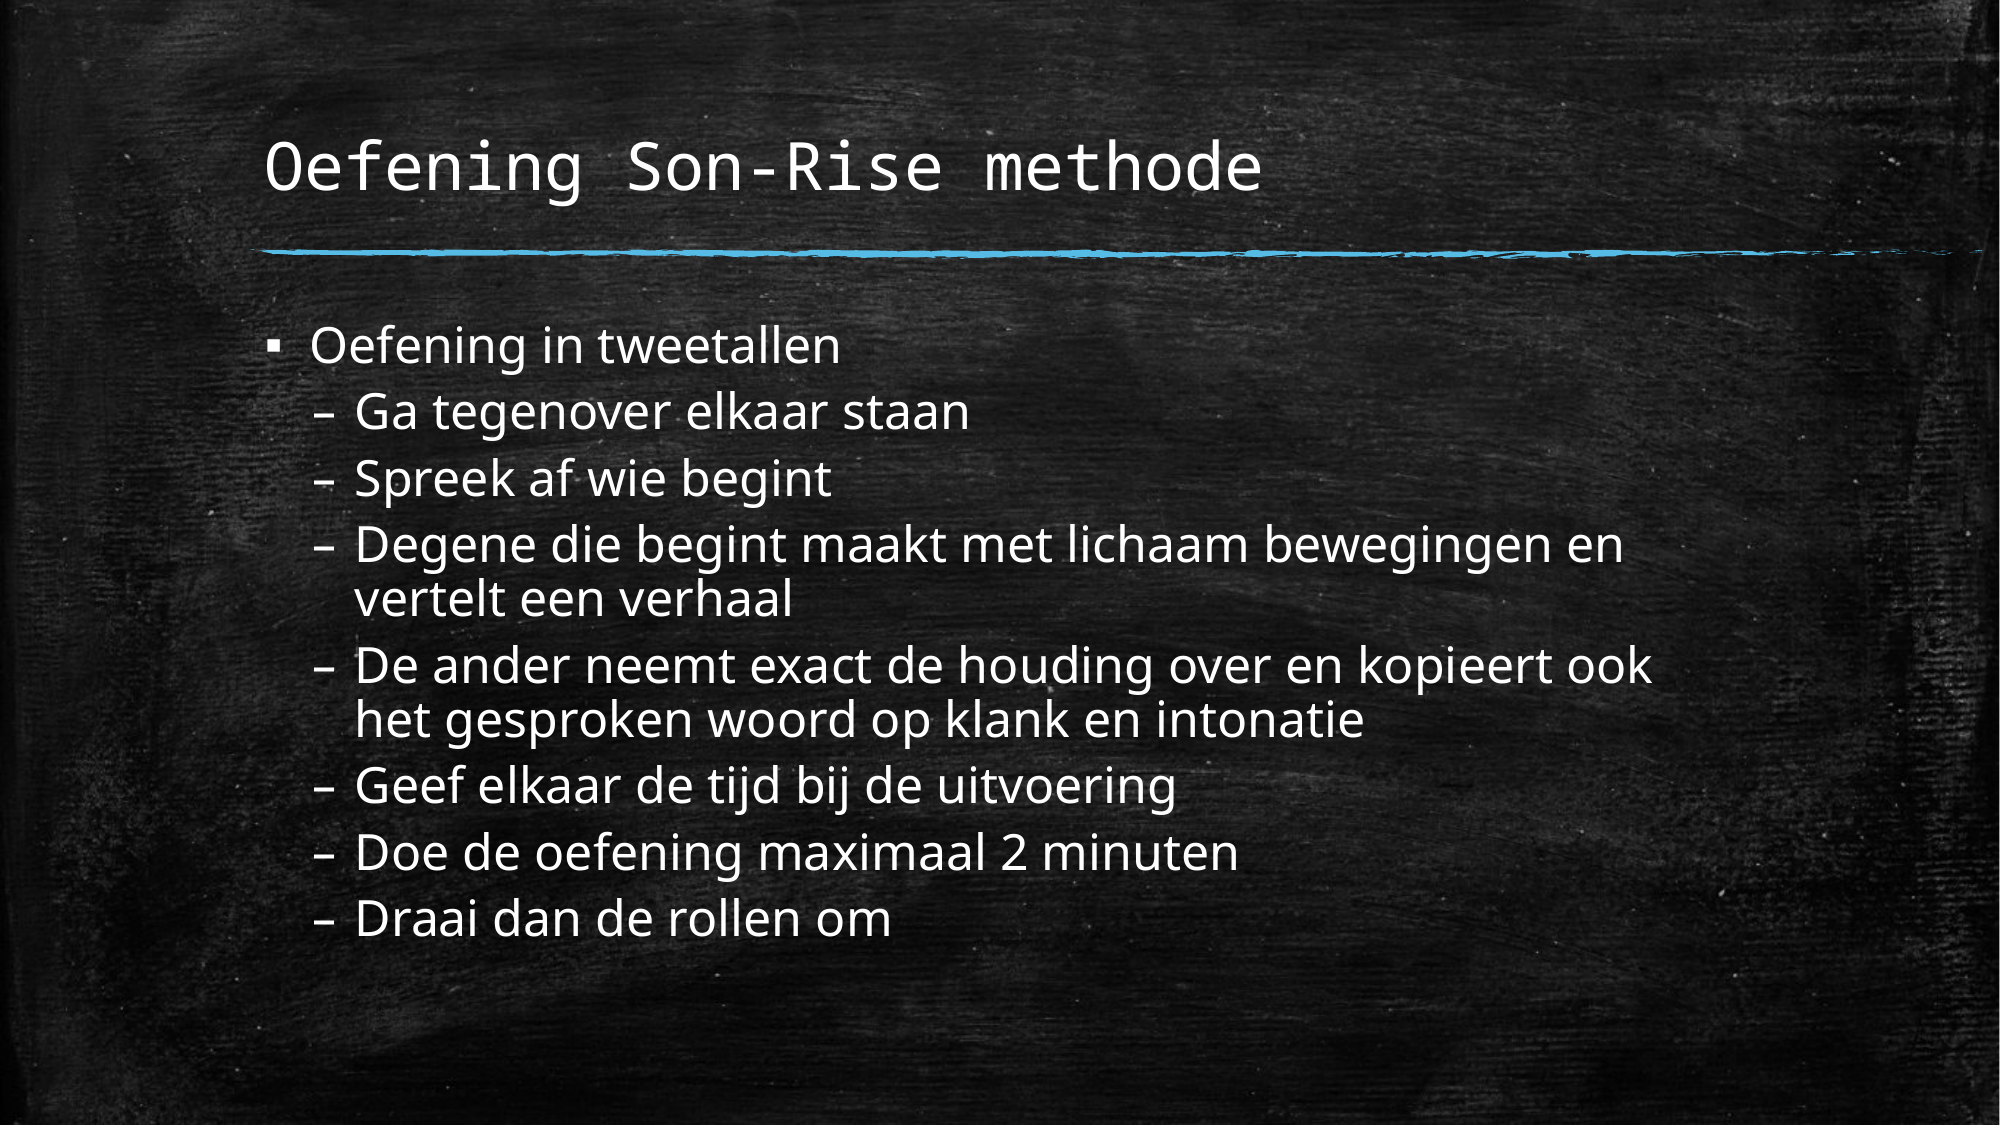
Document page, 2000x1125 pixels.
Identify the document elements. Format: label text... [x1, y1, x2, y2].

title Oefening Son-Rise methode [249, 45, 1750, 213]
list Oefening in tweetallen Ga tegenover elkaar staan Spreek af wie begint Degene die begint maakt met lichaam bewegingen en vertelt een verhaal De ander neemt exact de houding over en kopieert ook het gesproken woord op klank en intonatie Geef elkaar de tijd bij de uitvoering Doe de oefening maximaal 2 minuten Draai dan de rollen om [249, 312, 1750, 1013]
